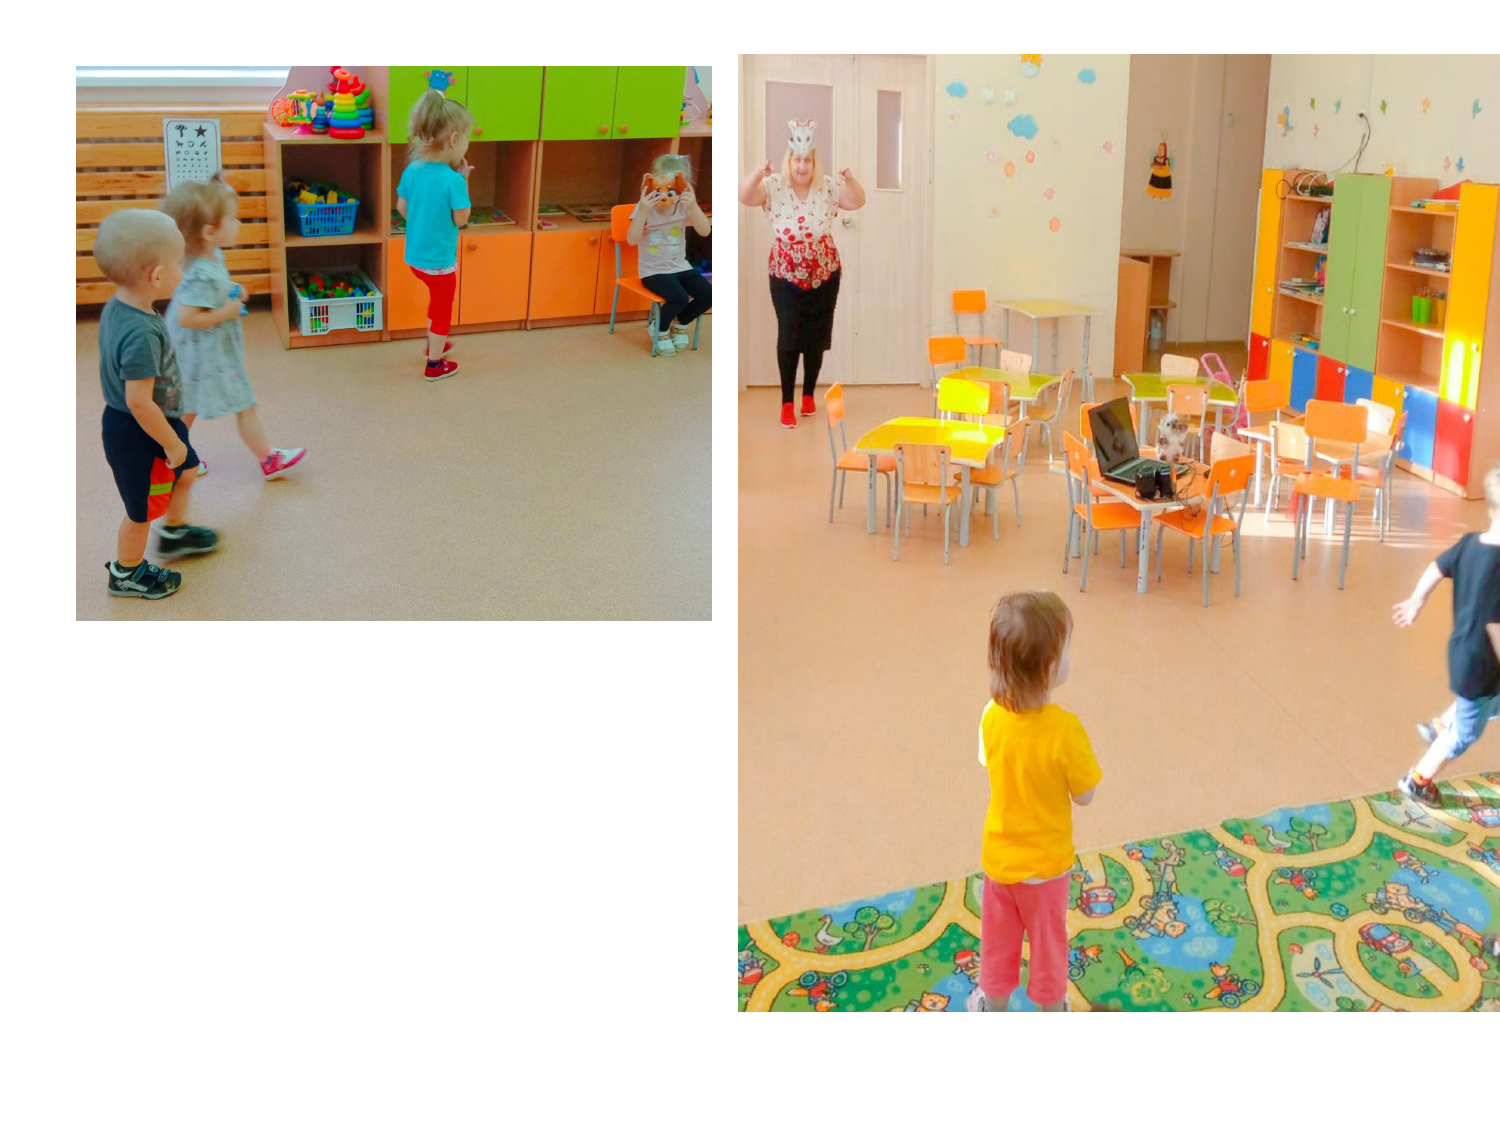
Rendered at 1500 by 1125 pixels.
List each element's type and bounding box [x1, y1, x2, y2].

picture [76, 66, 713, 621]
picture [737, 54, 1500, 1012]
